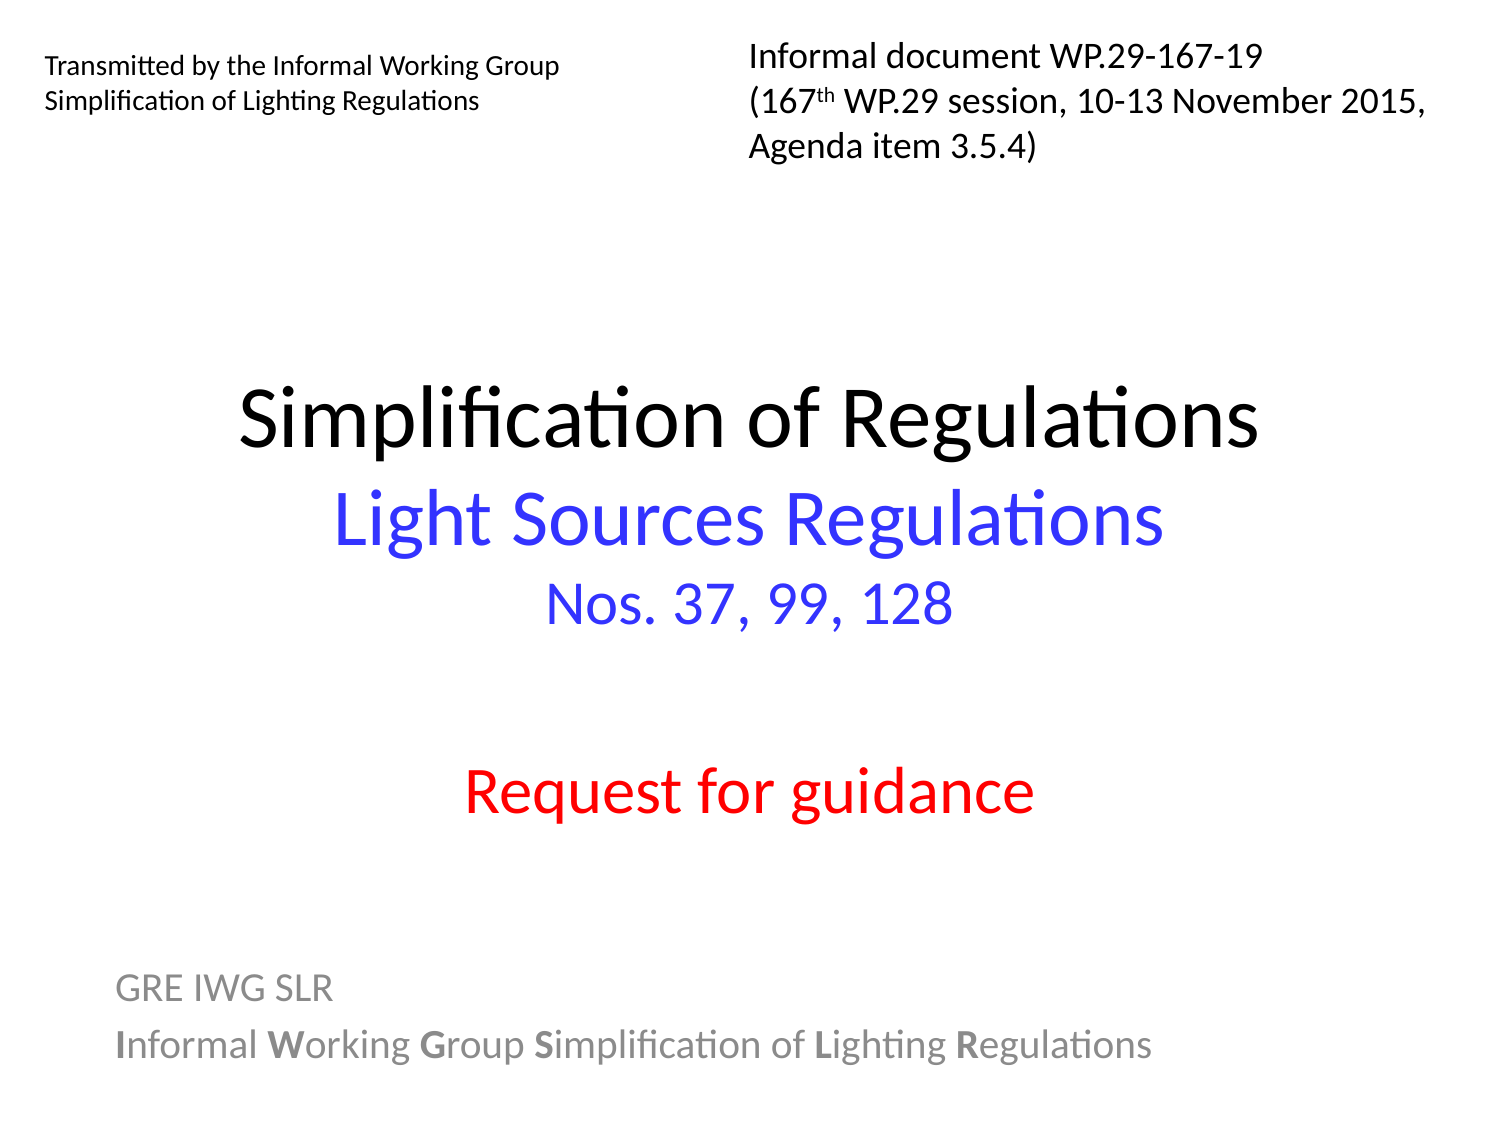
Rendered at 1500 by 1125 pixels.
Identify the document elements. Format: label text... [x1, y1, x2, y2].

text_box Informal document WP.29-167-19 (167th WP.29 session, 10-13 November 2015, Agenda item 3.5.4) [733, 23, 1483, 174]
text_box GRE IWG SLR Informal Working Group Simplification of Lighting Regulations [100, 952, 1424, 1075]
text_box Transmitted by the Informal Working Group Simplification of Lighting Regulations [29, 38, 582, 159]
title Simplification of Regulations Light Sources Regulations Nos. 37, 99, 128 [112, 349, 1388, 646]
subtitle Request for guidance [225, 739, 1275, 870]
